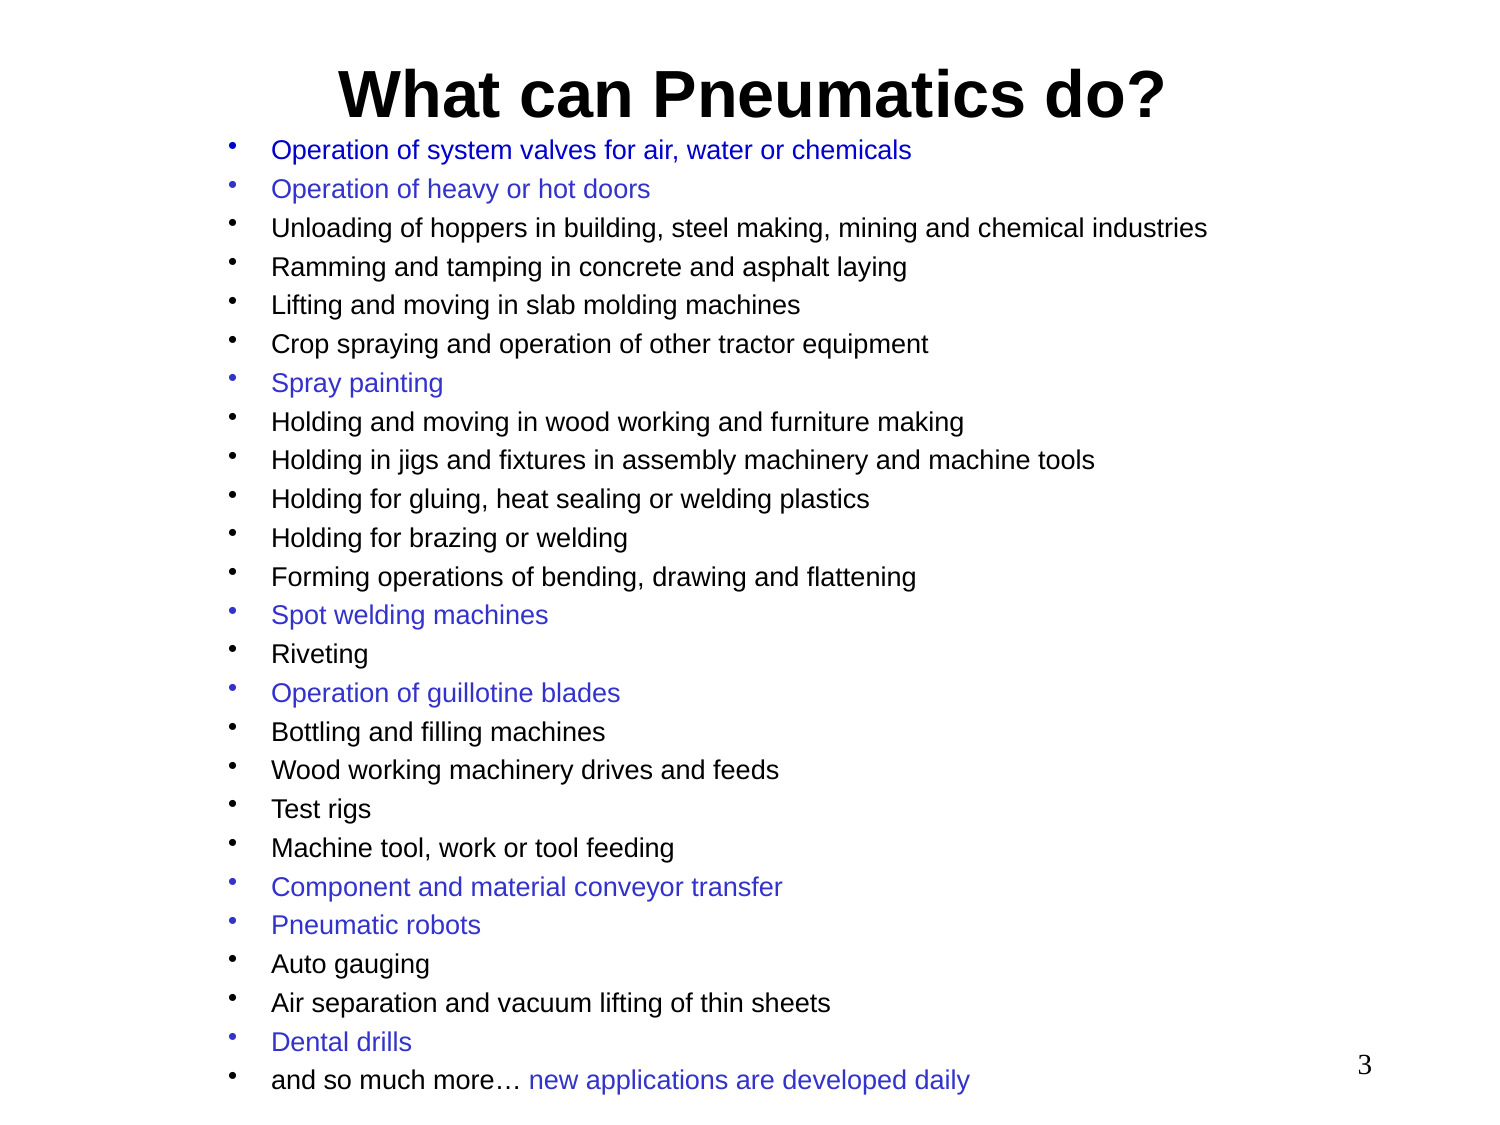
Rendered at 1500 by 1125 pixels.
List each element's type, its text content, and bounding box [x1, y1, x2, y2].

slide_number 3 [1222, 1024, 1388, 1101]
text_box Operation of system valves for air, water or chemicals Operation of heavy or hot doors Unloading of hoppers in building, steel making, mining and chemical industries Ramming and tamping in concrete and asphalt laying Lifting and moving in slab molding machines Crop spraying and operation of other tractor equipment Spray painting Holding and moving in wood working and furniture making Holding in jigs and fixtures in assembly machinery and machine tools Holding for gluing, heat sealing or welding plastics Holding for brazing or welding Forming operations of bending, drawing and flattening Spot welding machines Riveting Operation of guillotine blades Bottling and filling machines Wood working machinery drives and feeds Test rigs Machine tool, work or tool feeding Component and material conveyor transfer Pneumatic robots Auto gauging Air separation and vacuum lifting of thin sheets Dental drills and so much more… new applications are developed daily [173, 125, 1222, 1125]
title What can Pneumatics do? [115, 37, 1391, 226]
